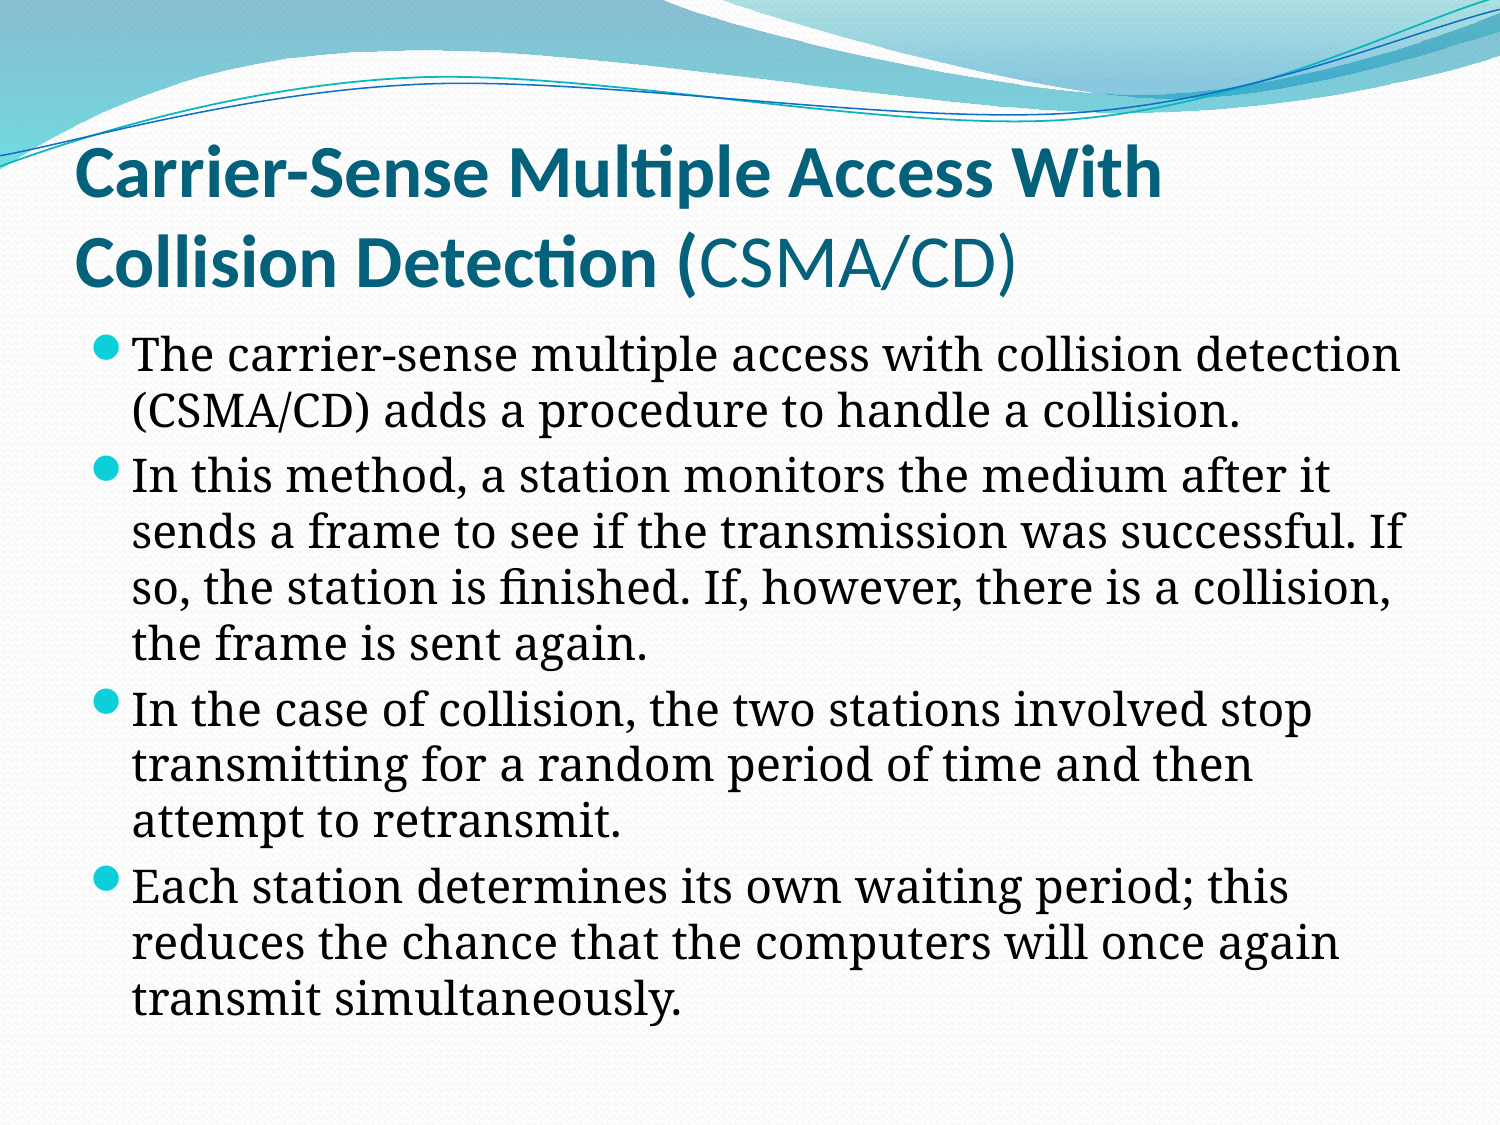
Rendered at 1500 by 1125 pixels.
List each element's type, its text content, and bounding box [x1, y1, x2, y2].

list The carrier-sense multiple access with collision detection (CSMA/CD) adds a procedure to handle a collision. In this method, a station monitors the medium after it sends a frame to see if the transmission was successful. If so, the station is finished. If, however, there is a collision, the frame is sent again. In the case of collision, the two stations involved stop transmitting for a random period of time and then attempt to retransmit. Each station determines its own waiting period; this reduces the chance that the computers will once again transmit simultaneously. [75, 317, 1425, 1083]
title Carrier-Sense Multiple Access With Collision Detection (CSMA/CD) [75, 115, 1425, 303]
